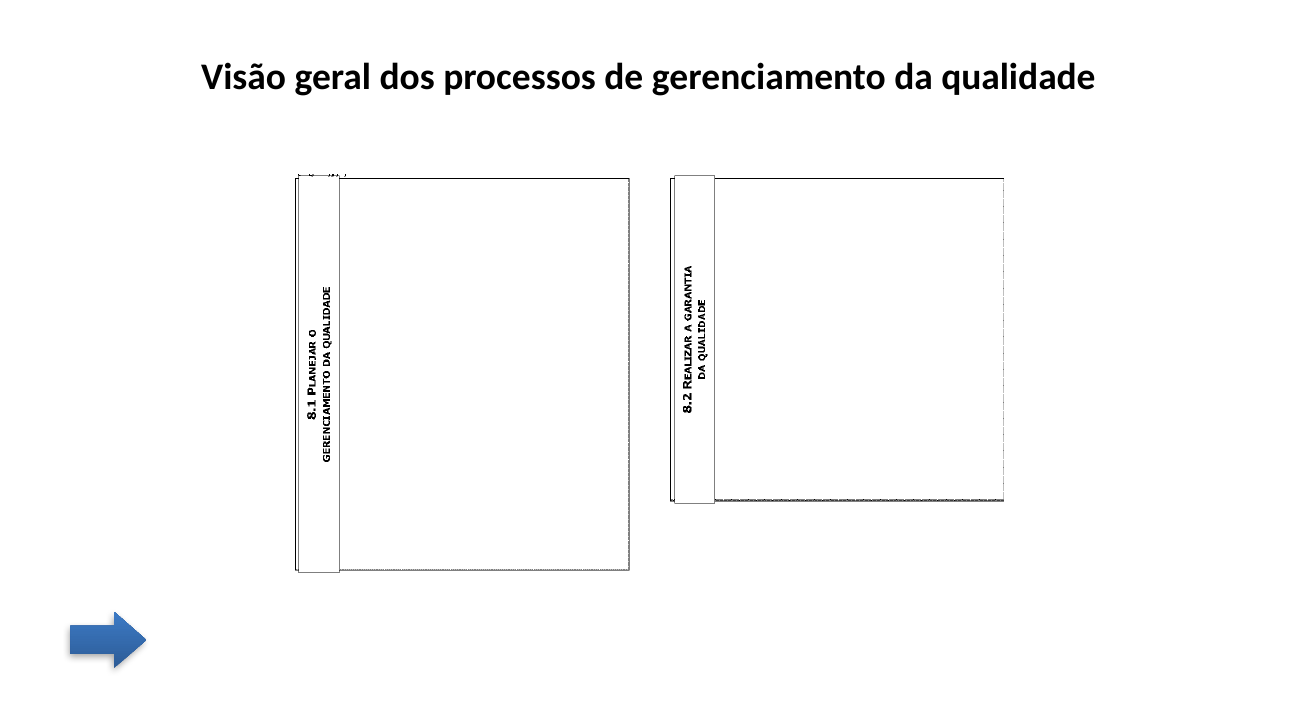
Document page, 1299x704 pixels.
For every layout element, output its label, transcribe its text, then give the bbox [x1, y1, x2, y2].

text_box Visão geral dos processos de gerenciamento da qualidade [0, 44, 1299, 106]
text_box [70, 611, 147, 669]
picture [294, 174, 1004, 573]
